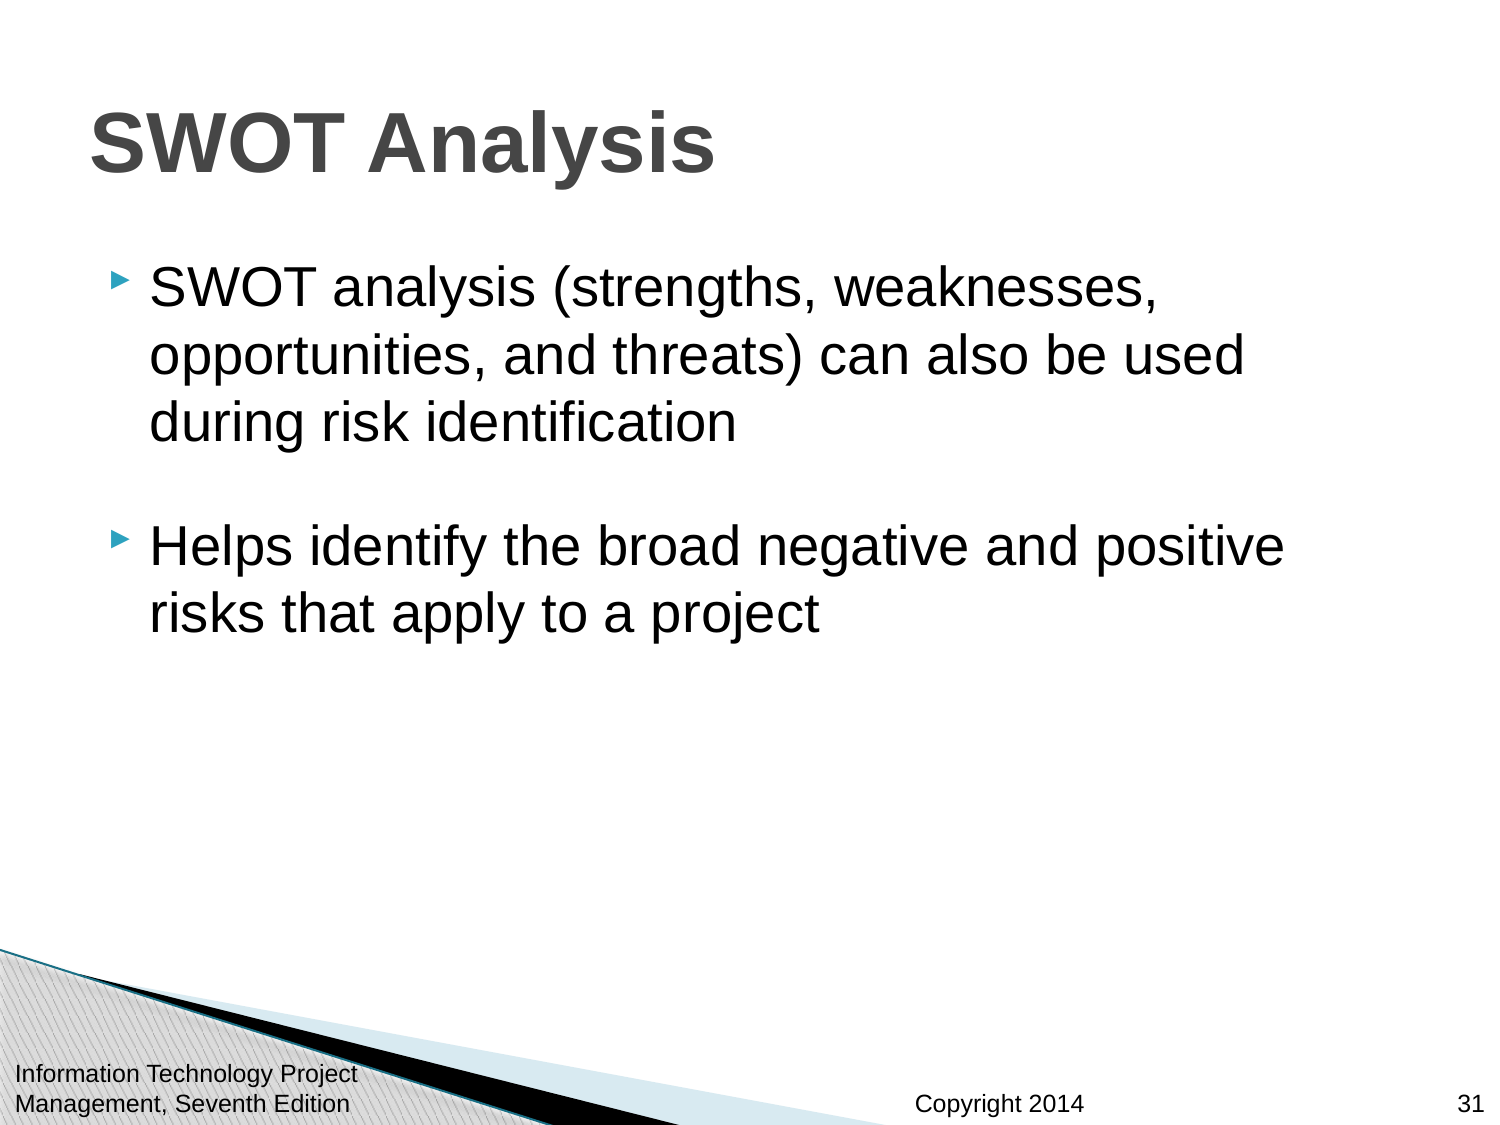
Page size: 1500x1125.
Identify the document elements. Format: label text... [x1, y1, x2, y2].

footer Information Technology Project Management, Seventh Edition [0, 1065, 425, 1125]
list SWOT analysis (strengths, weaknesses, opportunities, and threats) can also be used during risk identification Helps identify the broad negative and positive risks that apply to a project [74, 242, 1426, 986]
slide_number 31 [1408, 1065, 1500, 1125]
title SWOT Analysis [75, 45, 1425, 233]
